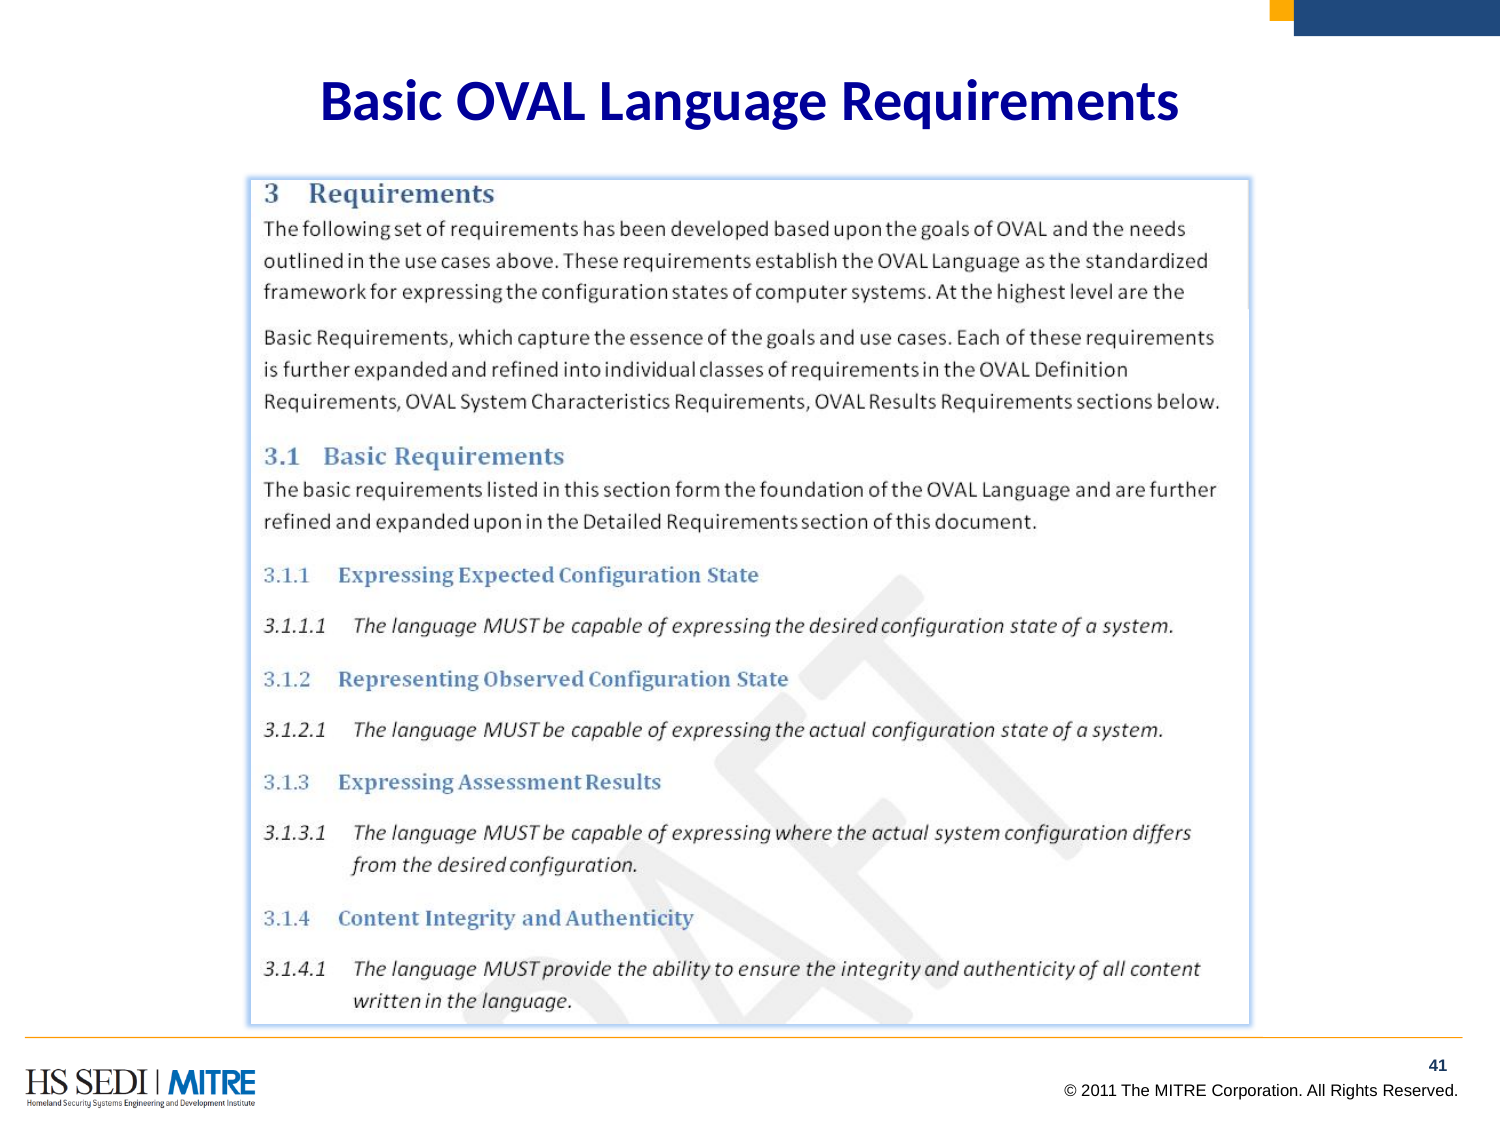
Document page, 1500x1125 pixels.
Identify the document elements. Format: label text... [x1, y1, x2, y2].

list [251, 180, 1249, 1024]
title Basic OVAL Language Requirements [43, 62, 1457, 151]
slide_number 40 [1374, 1049, 1463, 1076]
picture [20, 1058, 271, 1122]
